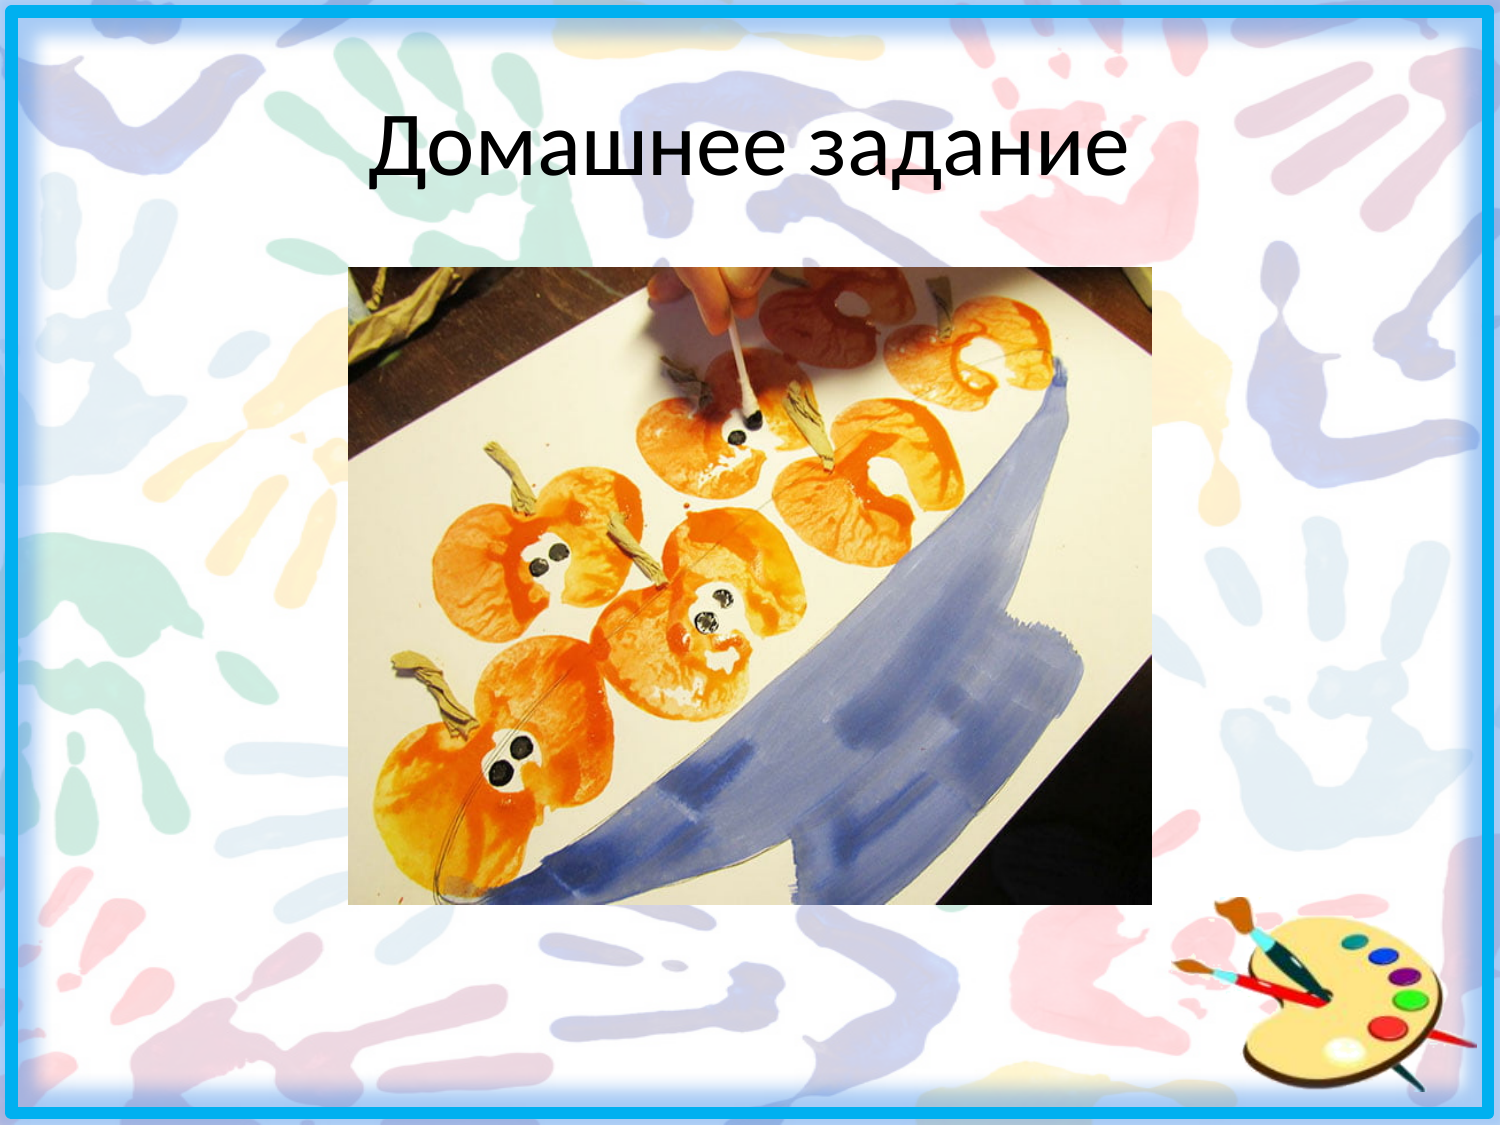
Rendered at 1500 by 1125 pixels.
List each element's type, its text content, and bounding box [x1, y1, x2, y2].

picture [1171, 897, 1476, 1092]
title Домашнее задание [75, 45, 1425, 233]
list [348, 266, 1152, 906]
